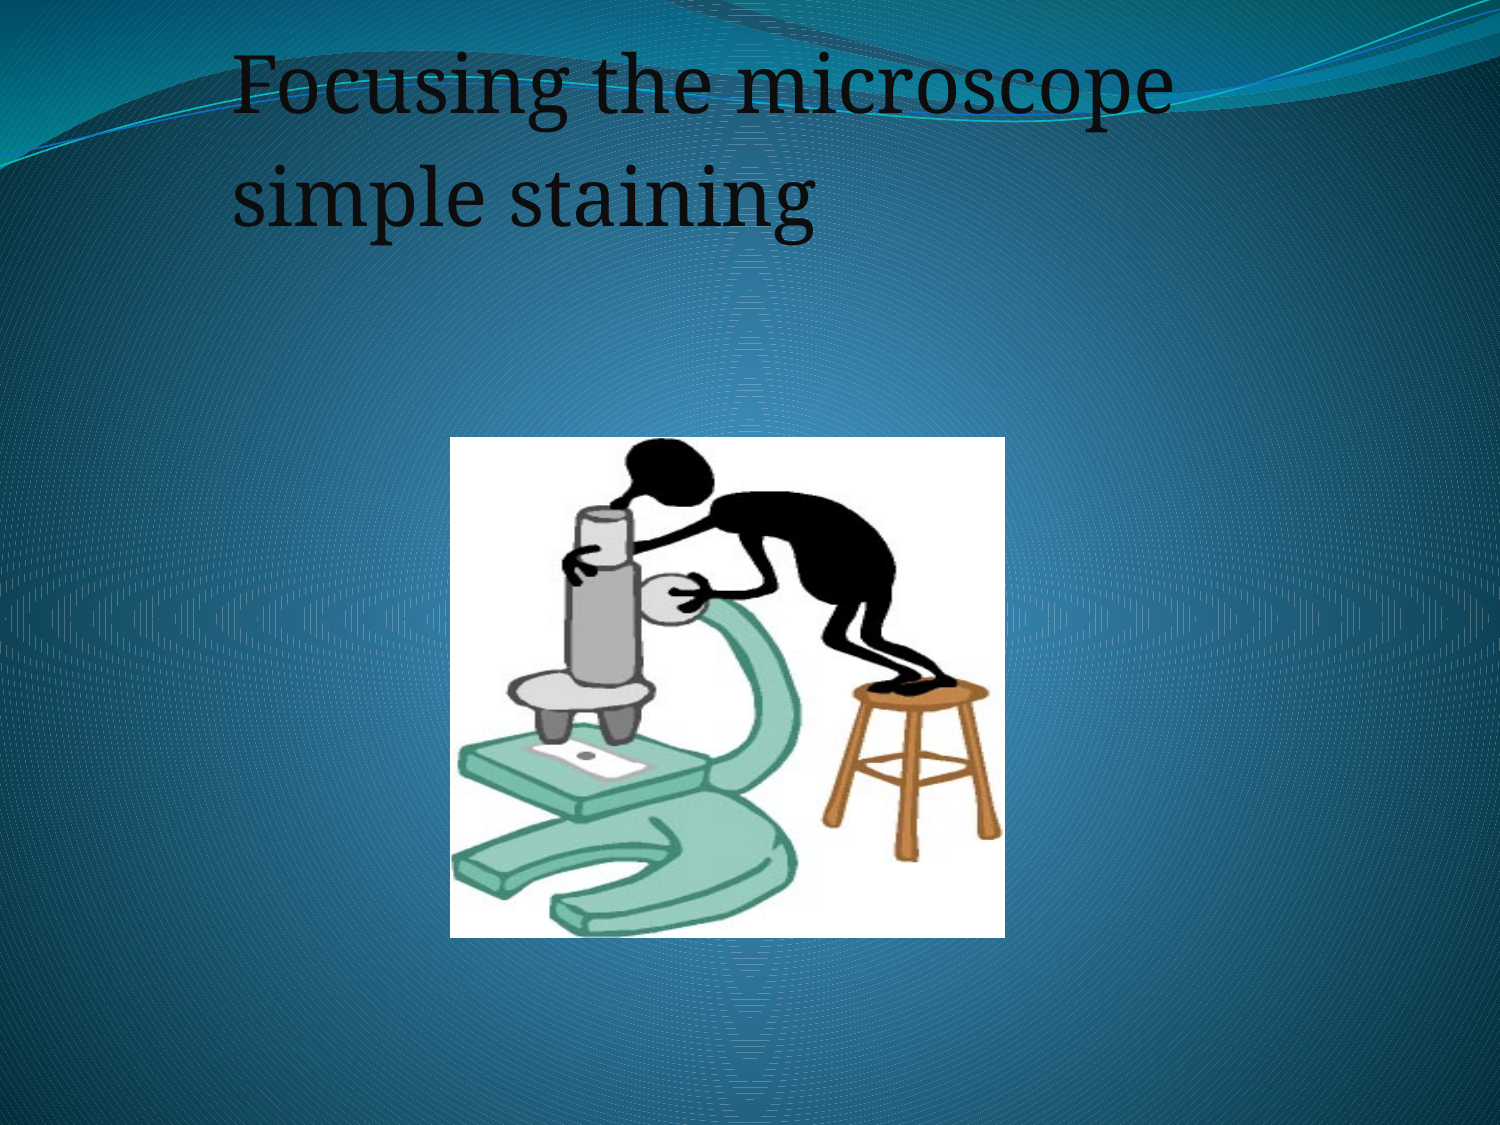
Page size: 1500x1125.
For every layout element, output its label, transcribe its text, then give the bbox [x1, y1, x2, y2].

picture [449, 437, 1005, 938]
title [87, 50, 1363, 1025]
subtitle Focusing the microscope simple staining [225, 24, 1275, 313]
